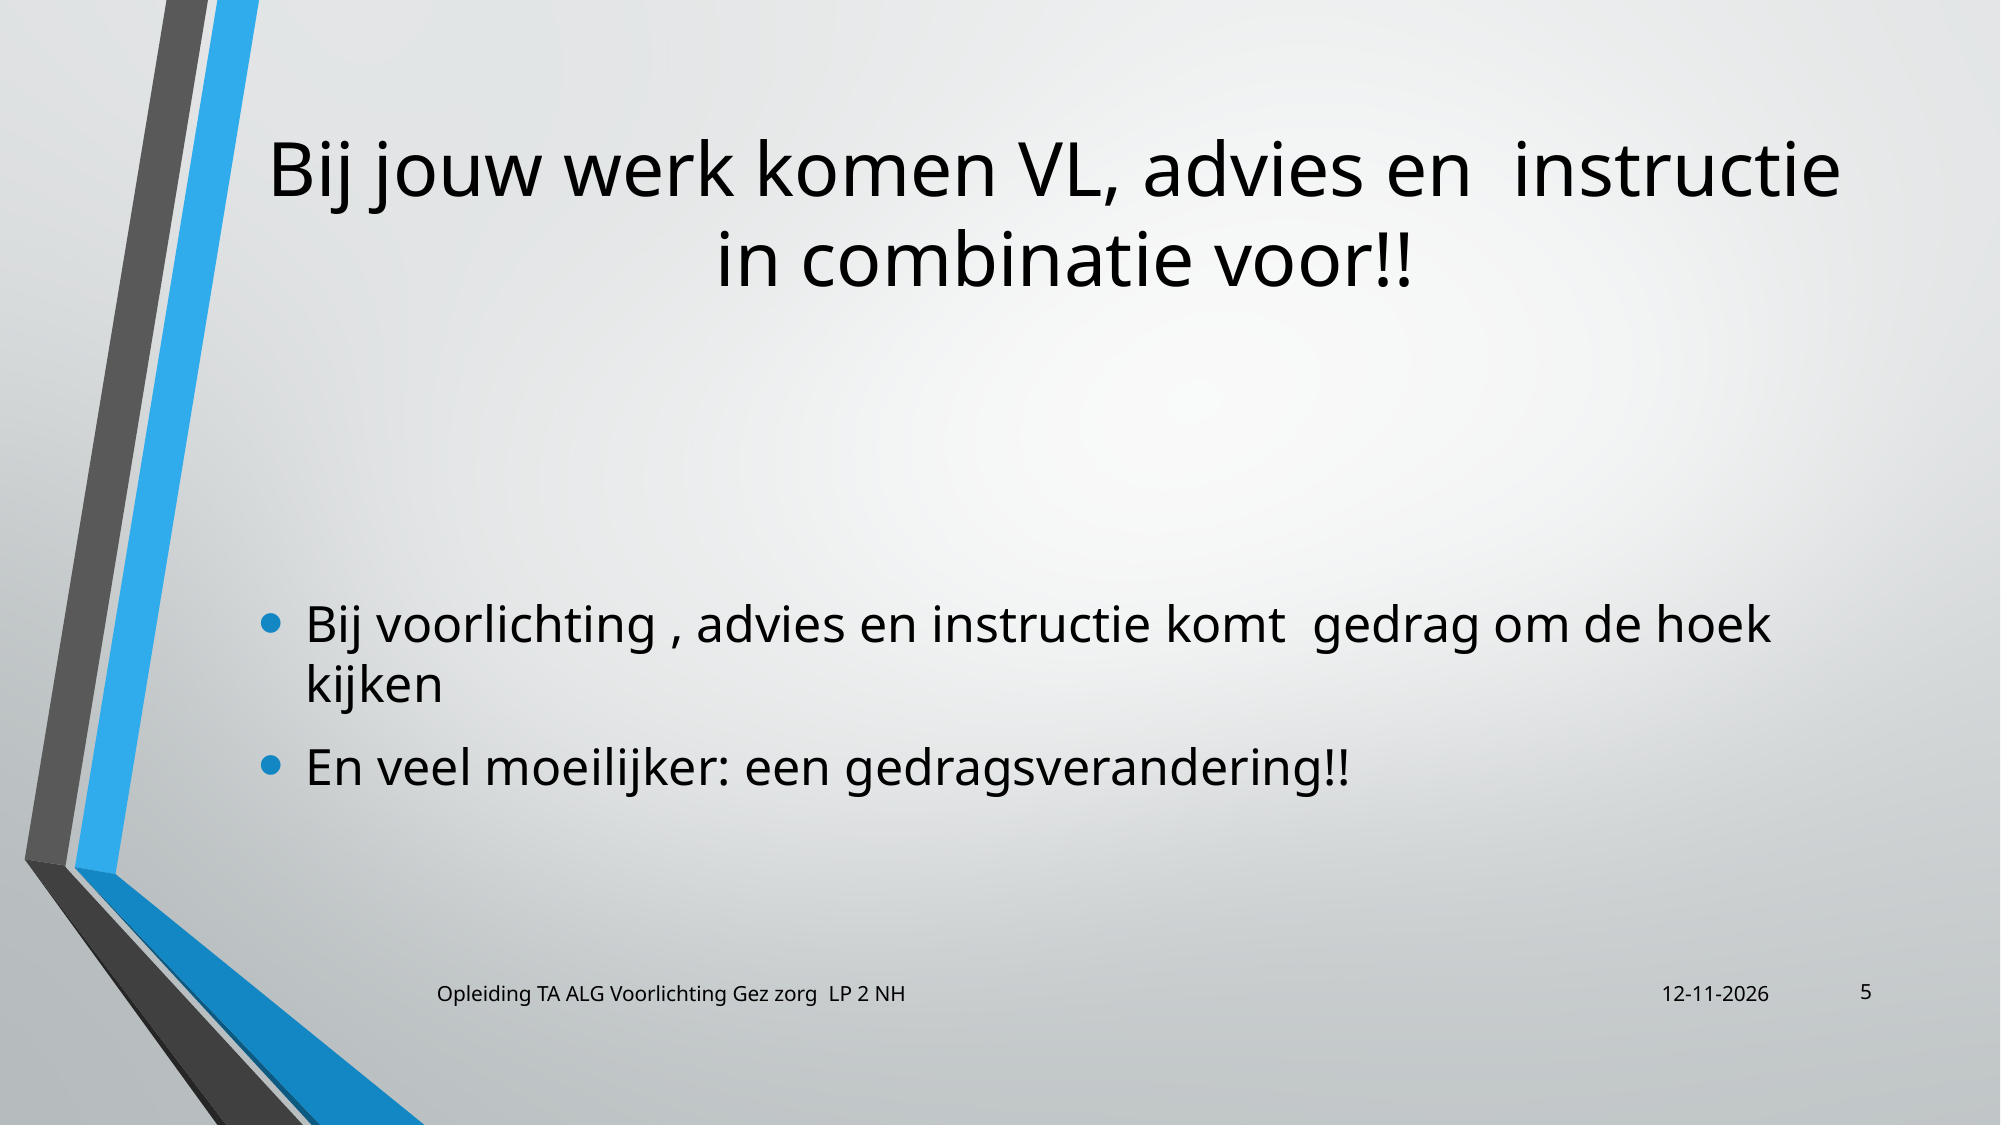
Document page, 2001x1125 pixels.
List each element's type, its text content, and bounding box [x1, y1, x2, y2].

title Bij jouw werk komen VL, advies en instructie in combinatie voor!! [243, 112, 1887, 400]
list Bij voorlichting , advies en instructie komt gedrag om de hoek kijken En veel moeilijker: een gedragsverandering!! [243, 437, 1887, 950]
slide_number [1596, 965, 1784, 1025]
footer Opleiding TA ALG Voorlichting Gez zorg LP 2 NH [421, 965, 1584, 1025]
slide_number 5 [1796, 962, 1887, 1023]
